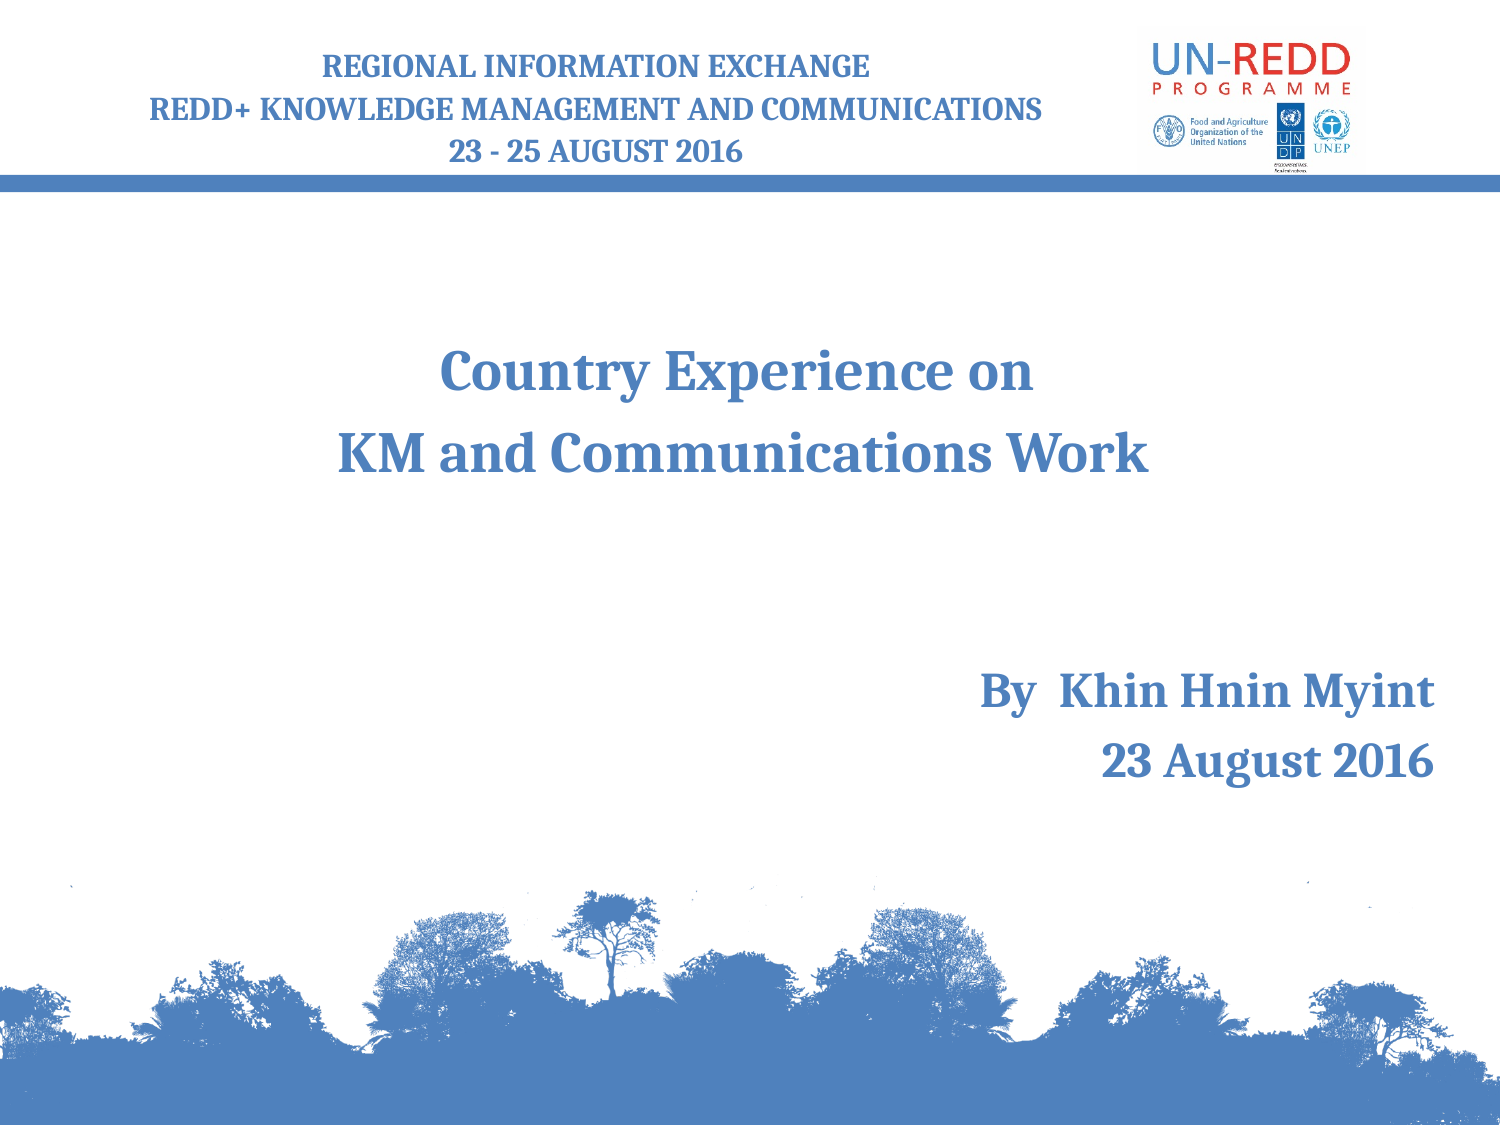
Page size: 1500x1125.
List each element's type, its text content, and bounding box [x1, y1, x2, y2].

picture [0, 874, 1500, 1125]
picture [1137, 26, 1366, 174]
subtitle Country Experience on KM and Communications Work By Khin Hnin Myint 23 August 2016 [37, 324, 1450, 813]
